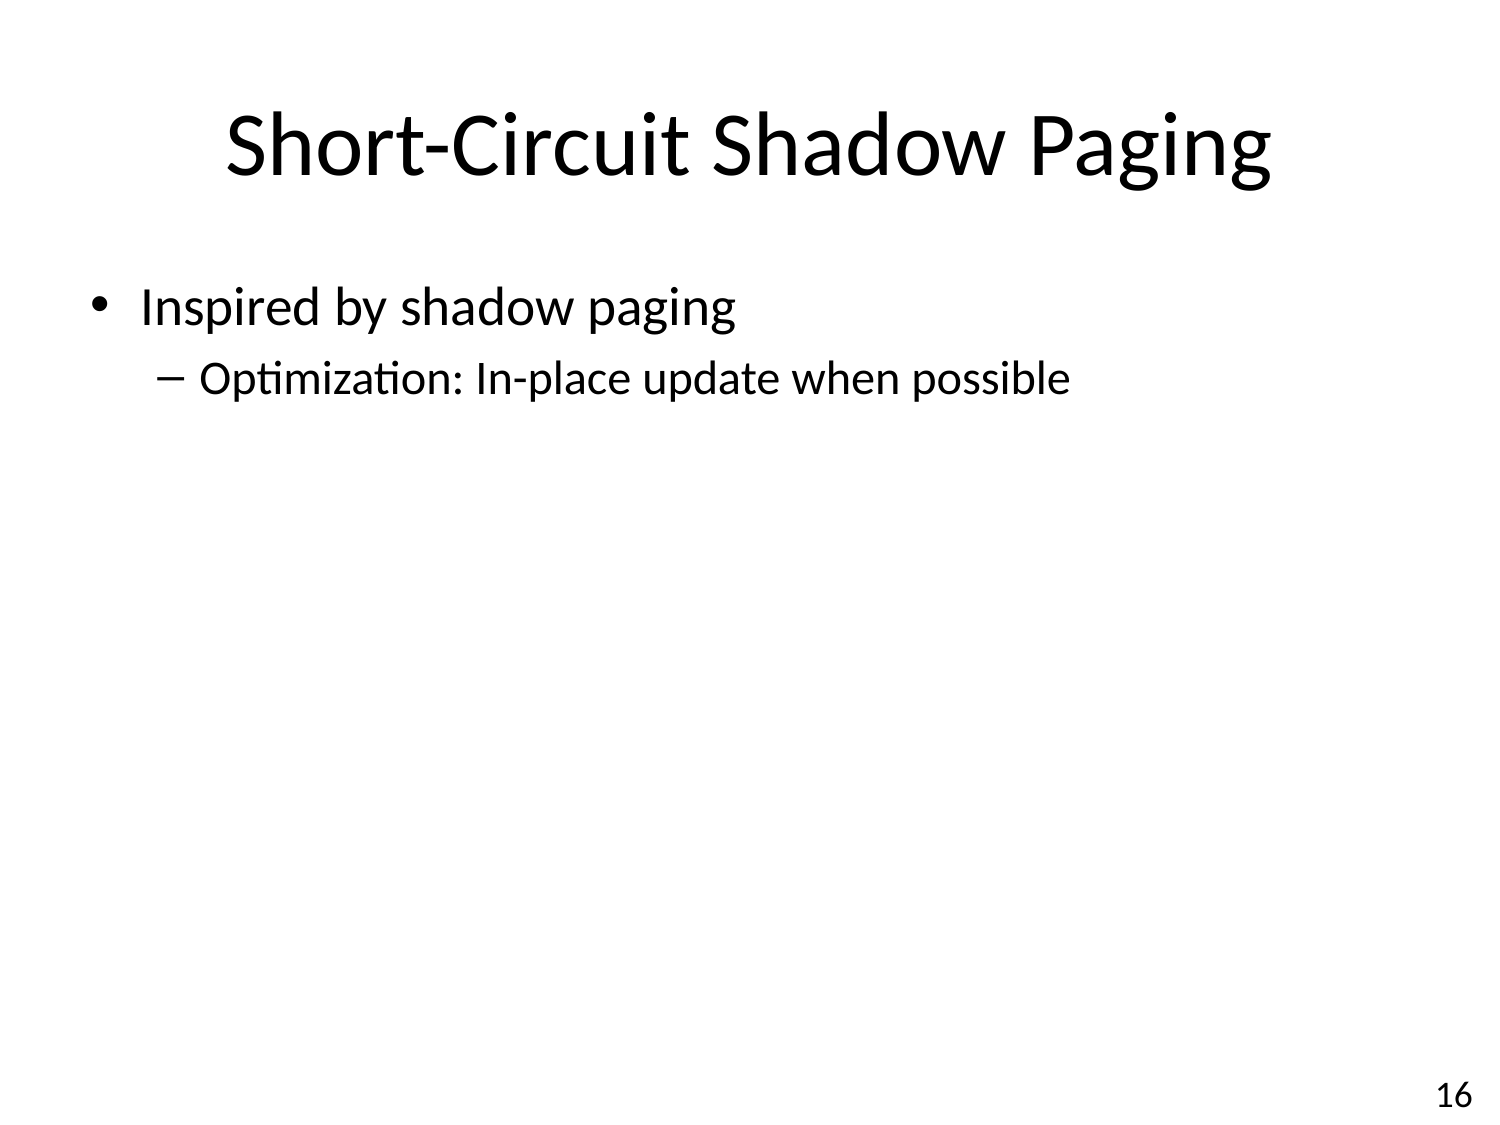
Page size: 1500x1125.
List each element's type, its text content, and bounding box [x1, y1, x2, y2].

slide_number 16 [1137, 1062, 1488, 1123]
list Inspired by shadow paging Optimization: In-place update when possible [75, 262, 1488, 413]
title Short-Circuit Shadow Paging [75, 45, 1425, 233]
